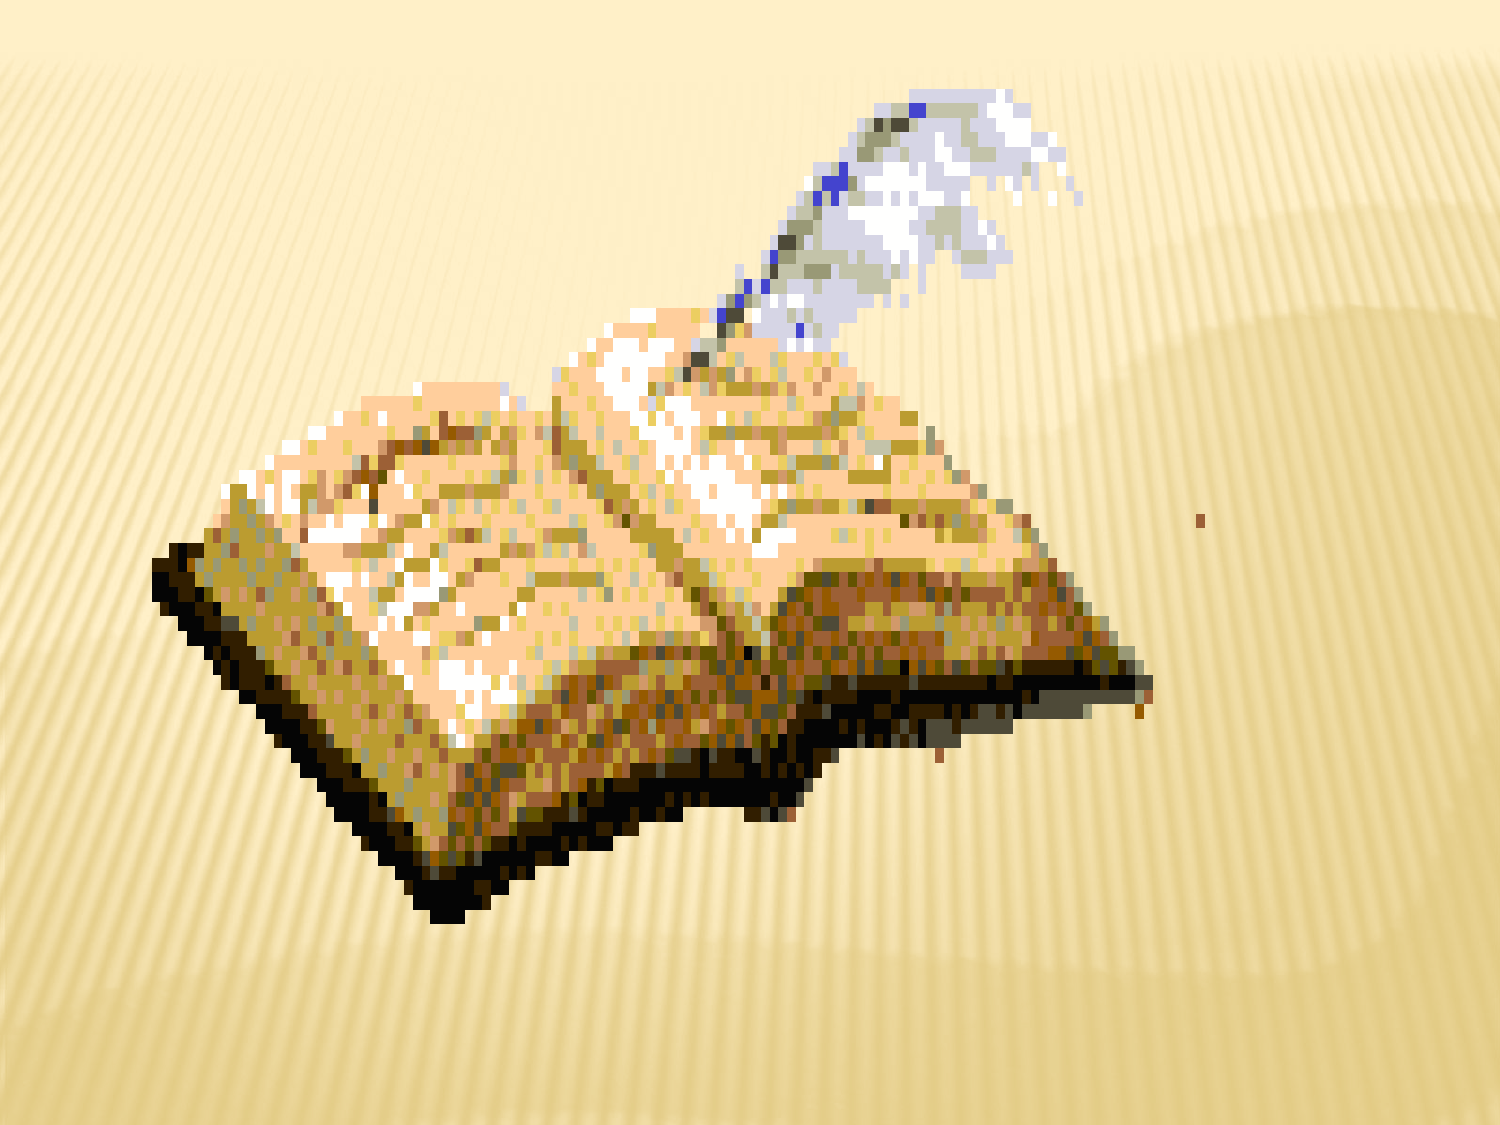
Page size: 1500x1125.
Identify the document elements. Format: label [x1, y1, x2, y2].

picture [100, 89, 1389, 998]
